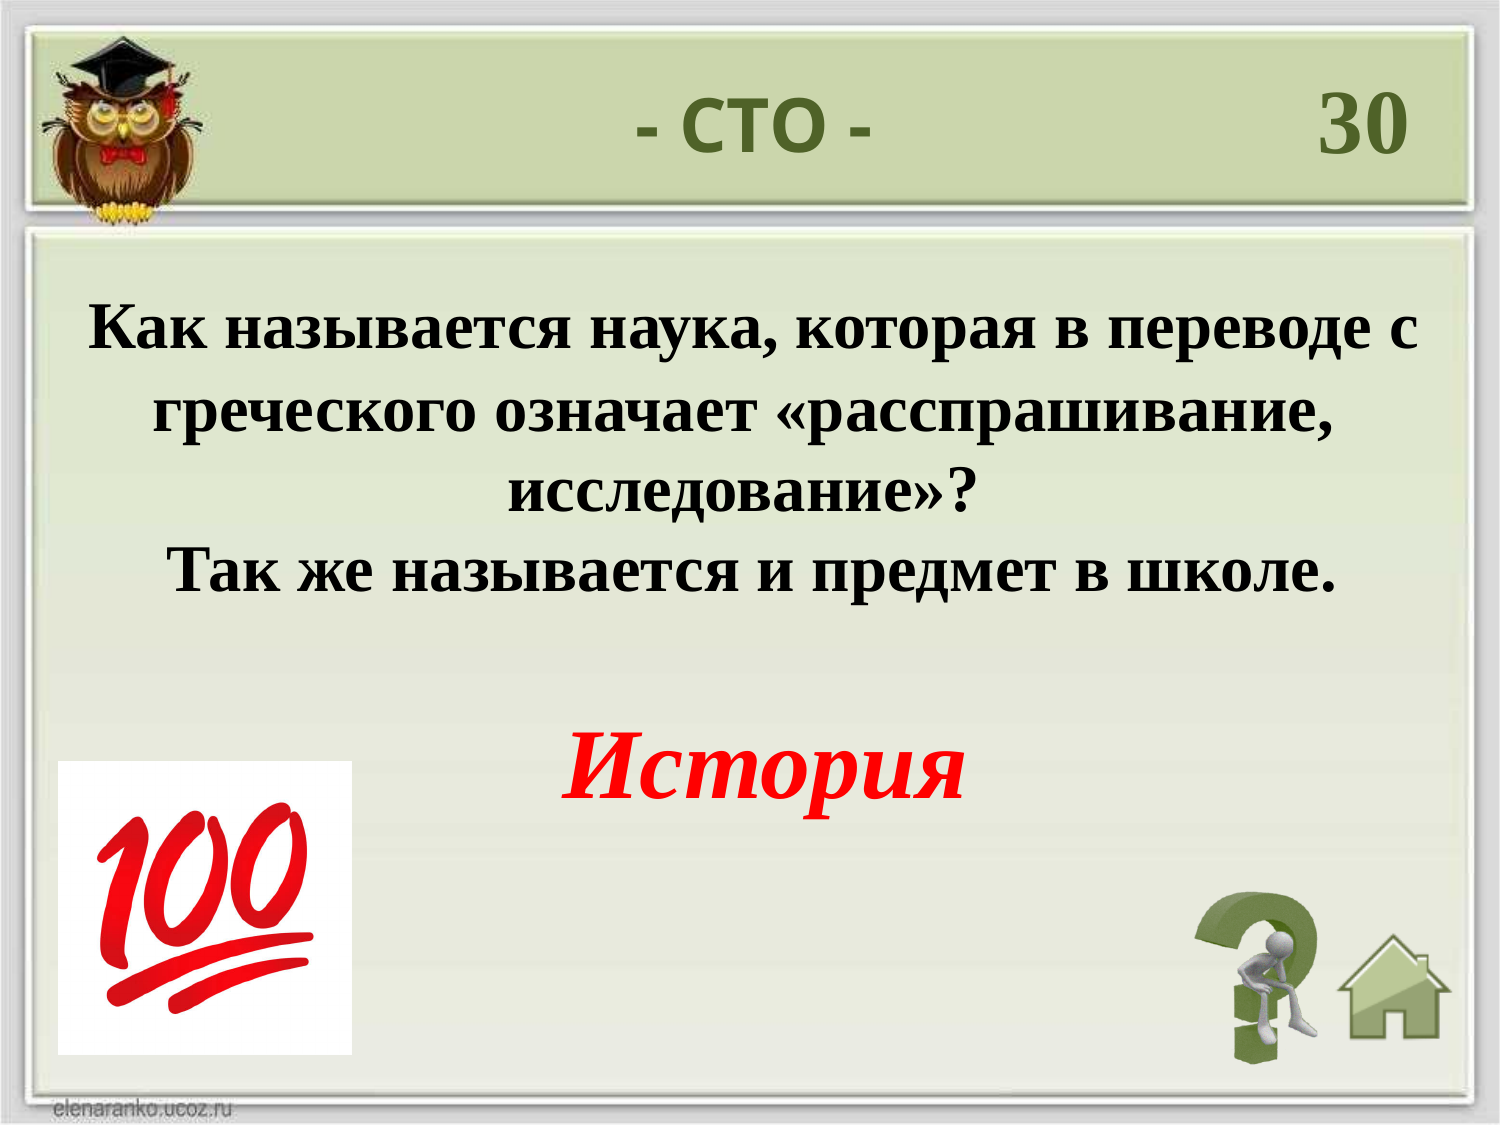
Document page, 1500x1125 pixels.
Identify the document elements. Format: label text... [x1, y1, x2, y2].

text_box История [246, 691, 1310, 827]
text_box 30 [1281, 54, 1447, 180]
picture [0, 0, 1500, 1125]
text_box - СТО - [222, 70, 1281, 175]
text_box Как называется наука, которая в переводе с греческого означает «расспрашивание, исследование»? Так же называется и предмет в школе. [46, 257, 1441, 613]
